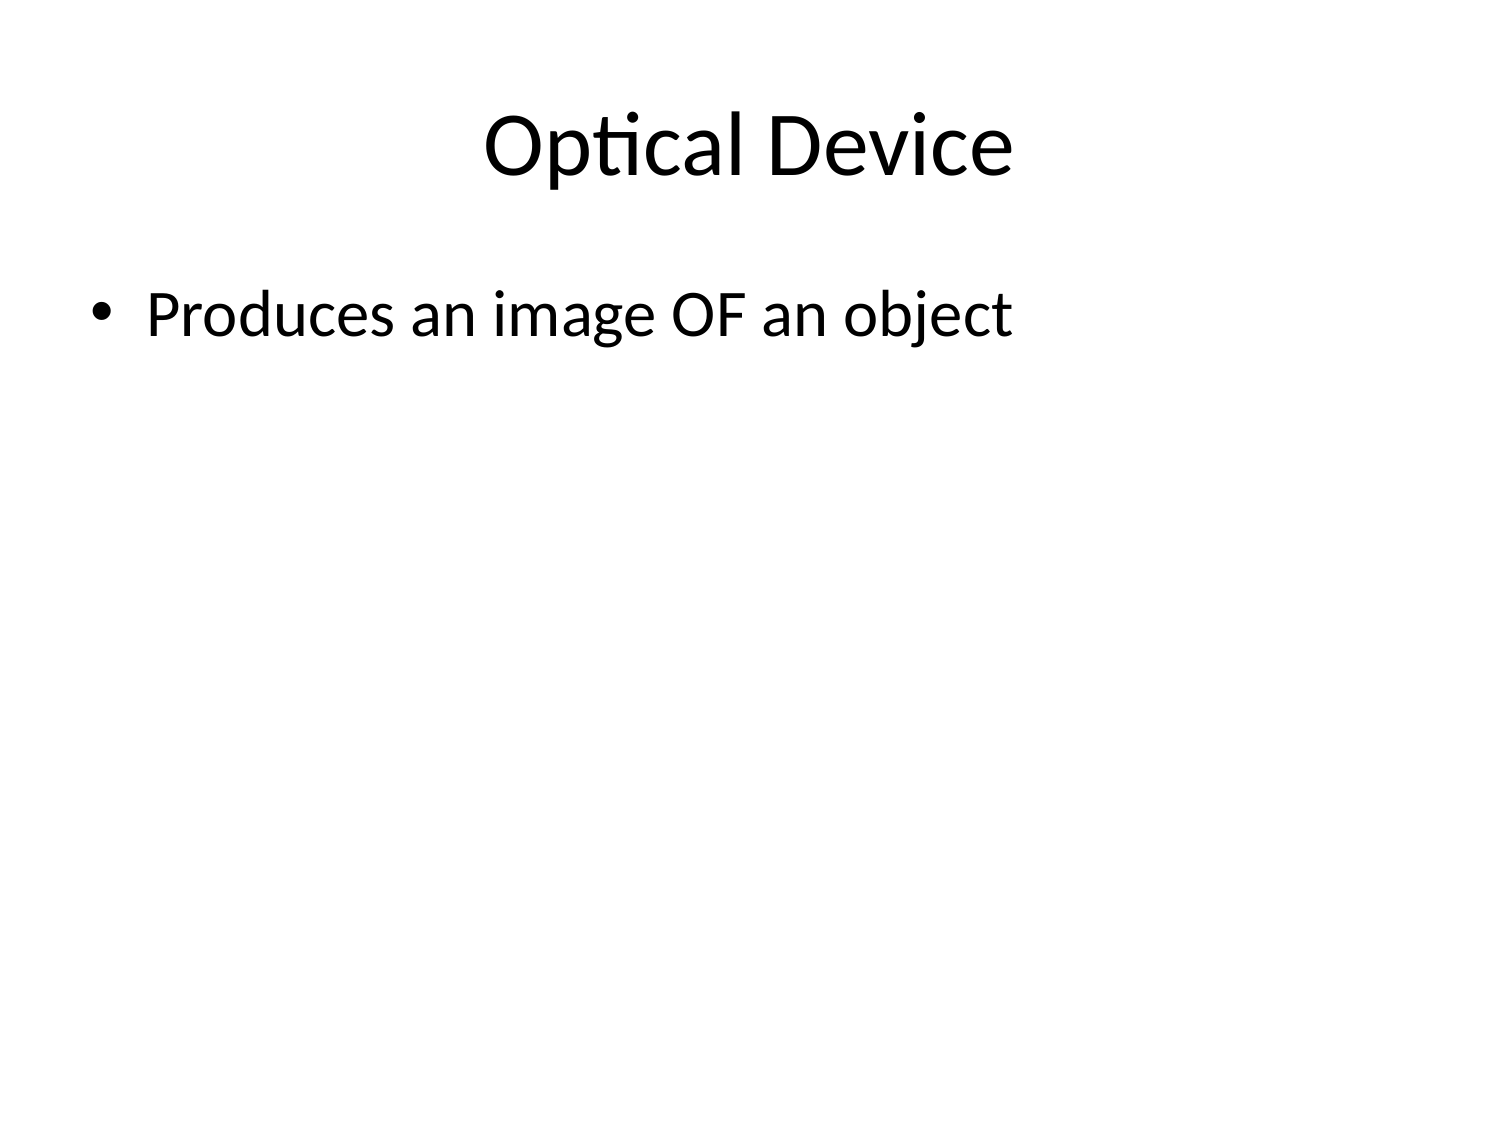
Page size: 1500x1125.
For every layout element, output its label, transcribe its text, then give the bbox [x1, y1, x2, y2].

list Produces an image OF an object [75, 262, 1425, 1005]
title Optical Device [75, 45, 1425, 233]
